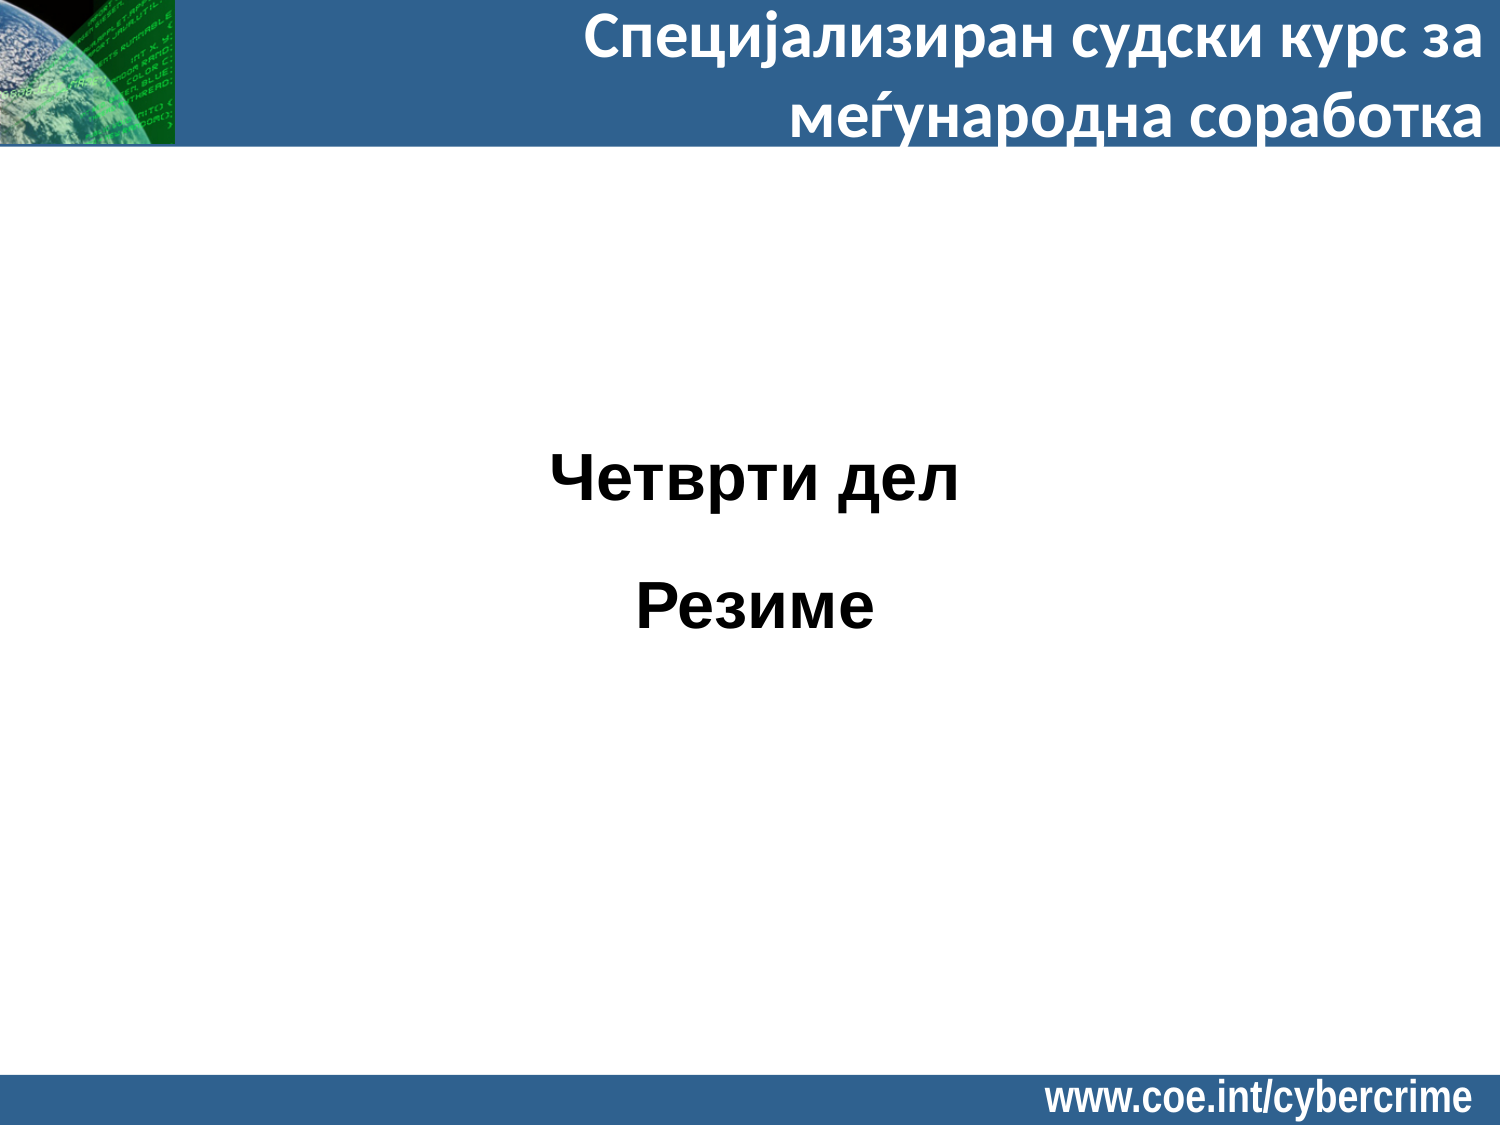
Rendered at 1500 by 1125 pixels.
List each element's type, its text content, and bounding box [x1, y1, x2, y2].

text_box Специјализиран судски курс за меѓународна соработка [177, 0, 1500, 149]
text_box Четврти дел Резиме [56, 441, 1455, 713]
text_box www.coe.int/cybercrime [1030, 1059, 1500, 1125]
text_box [0, 1073, 1030, 1125]
picture [0, 0, 175, 144]
